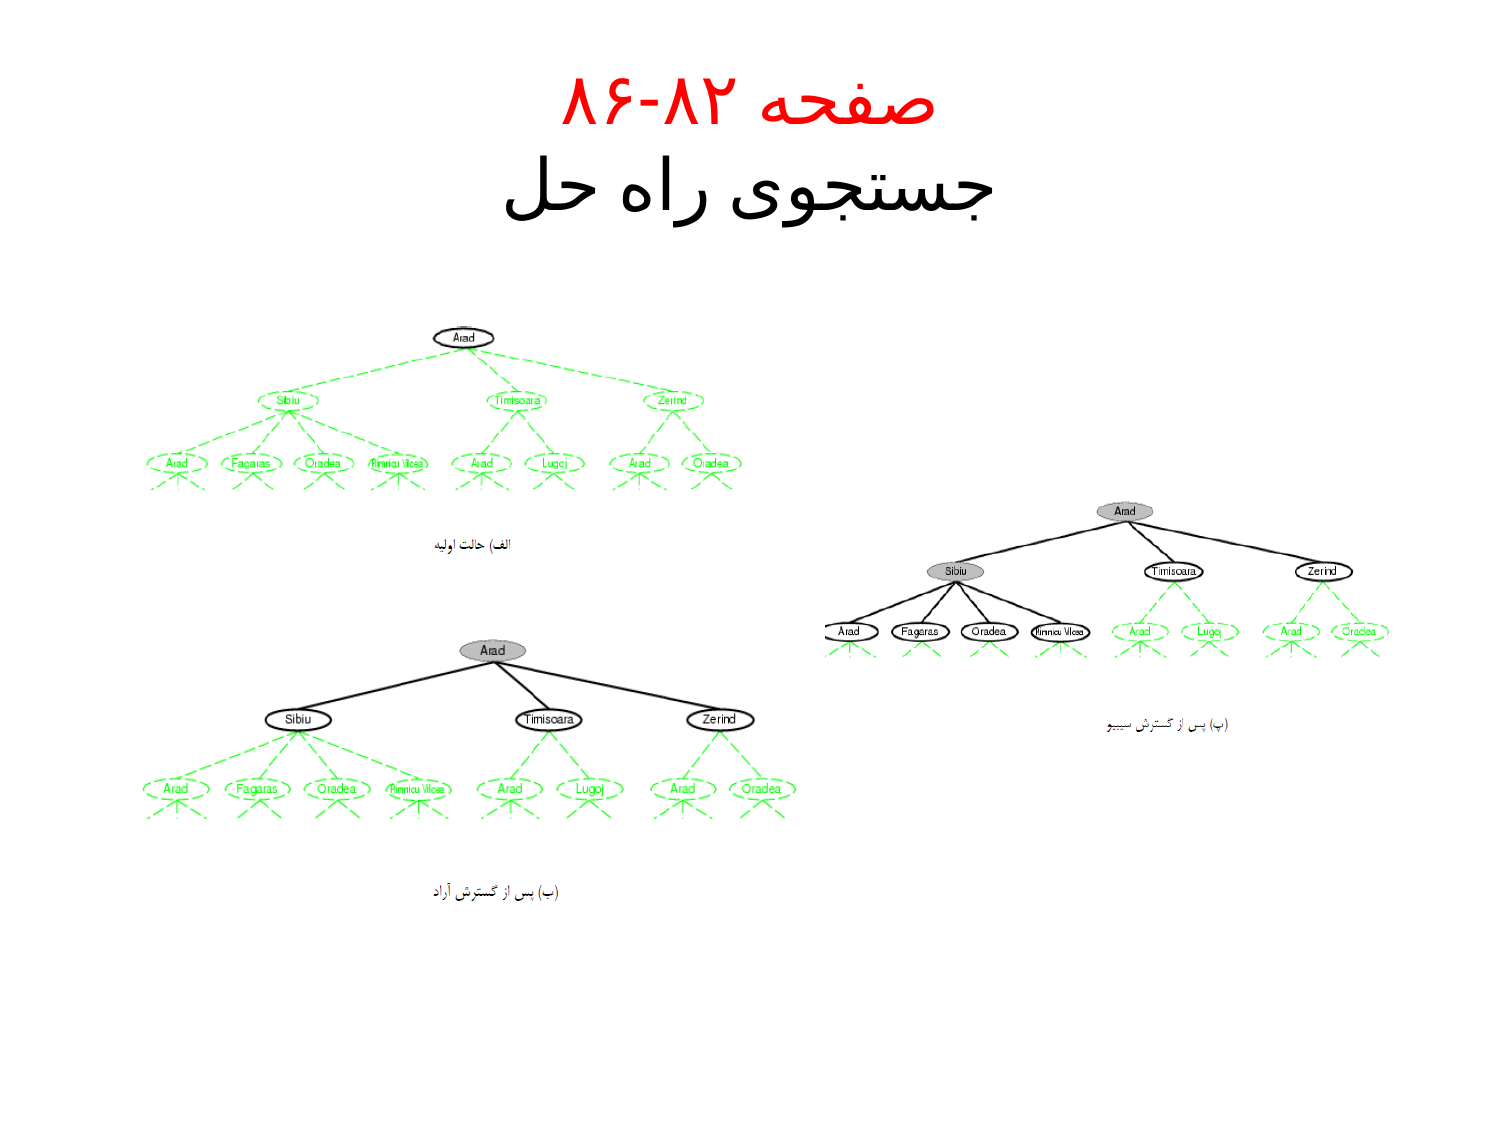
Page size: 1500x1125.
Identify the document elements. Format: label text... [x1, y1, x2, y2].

picture [126, 287, 791, 578]
picture [824, 491, 1404, 751]
title صفحه ۸۲-۸۶ جستجوی راه حل [75, 45, 1425, 233]
picture [134, 624, 801, 941]
